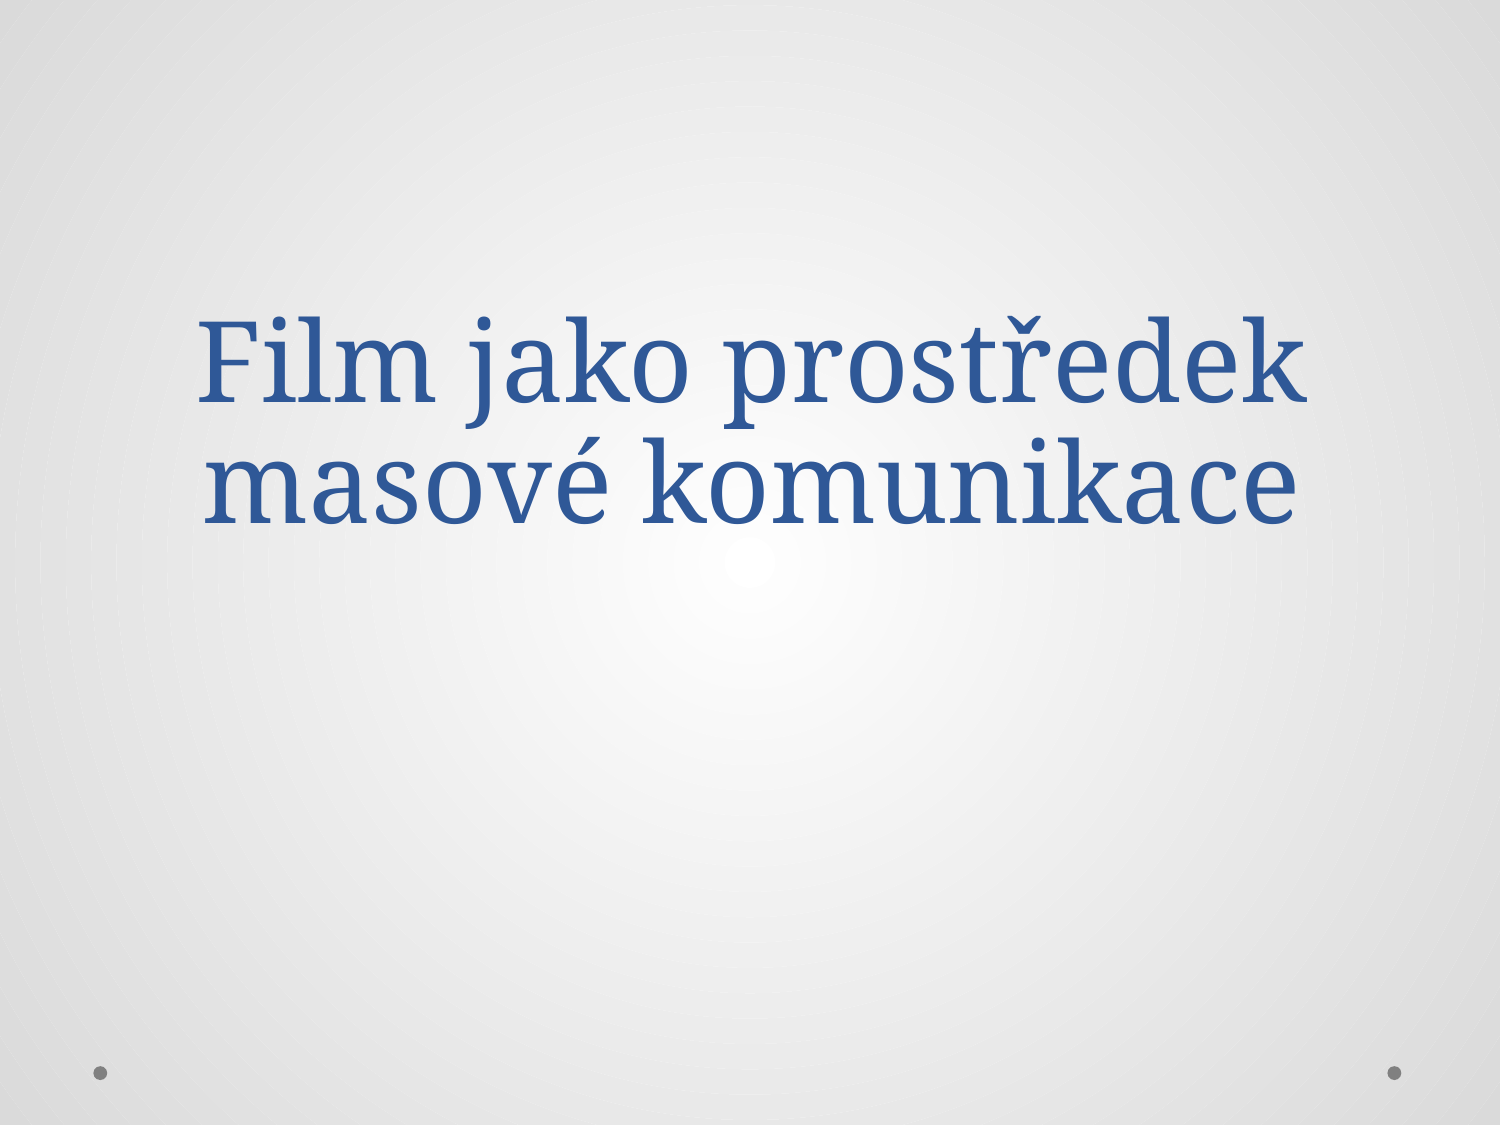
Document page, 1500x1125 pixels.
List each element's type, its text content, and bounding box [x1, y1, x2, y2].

title Film jako prostředek masové komunikace [76, 290, 1427, 554]
